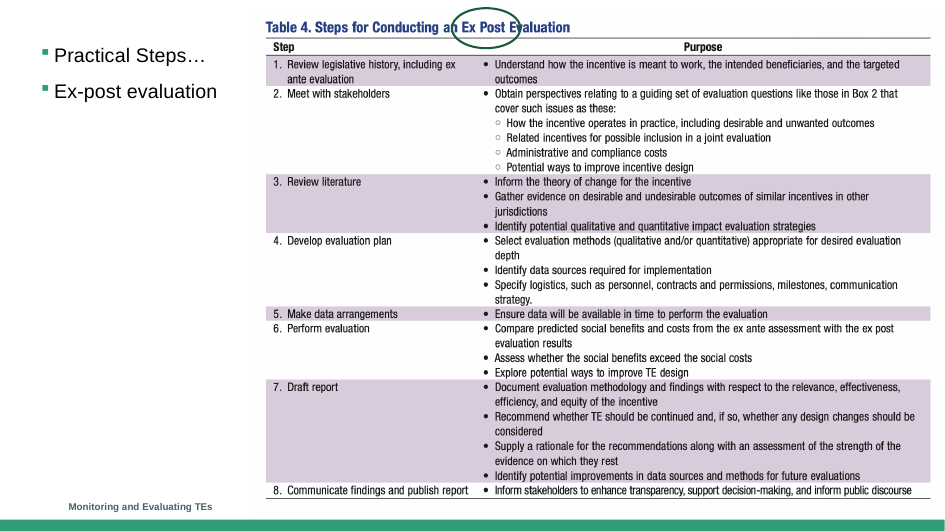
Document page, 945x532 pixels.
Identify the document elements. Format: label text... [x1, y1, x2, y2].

picture [254, 10, 945, 514]
list Practical Steps… Ex-post evaluation [25, 35, 254, 419]
footer Monitoring and Evaluating TEs [53, 492, 373, 521]
